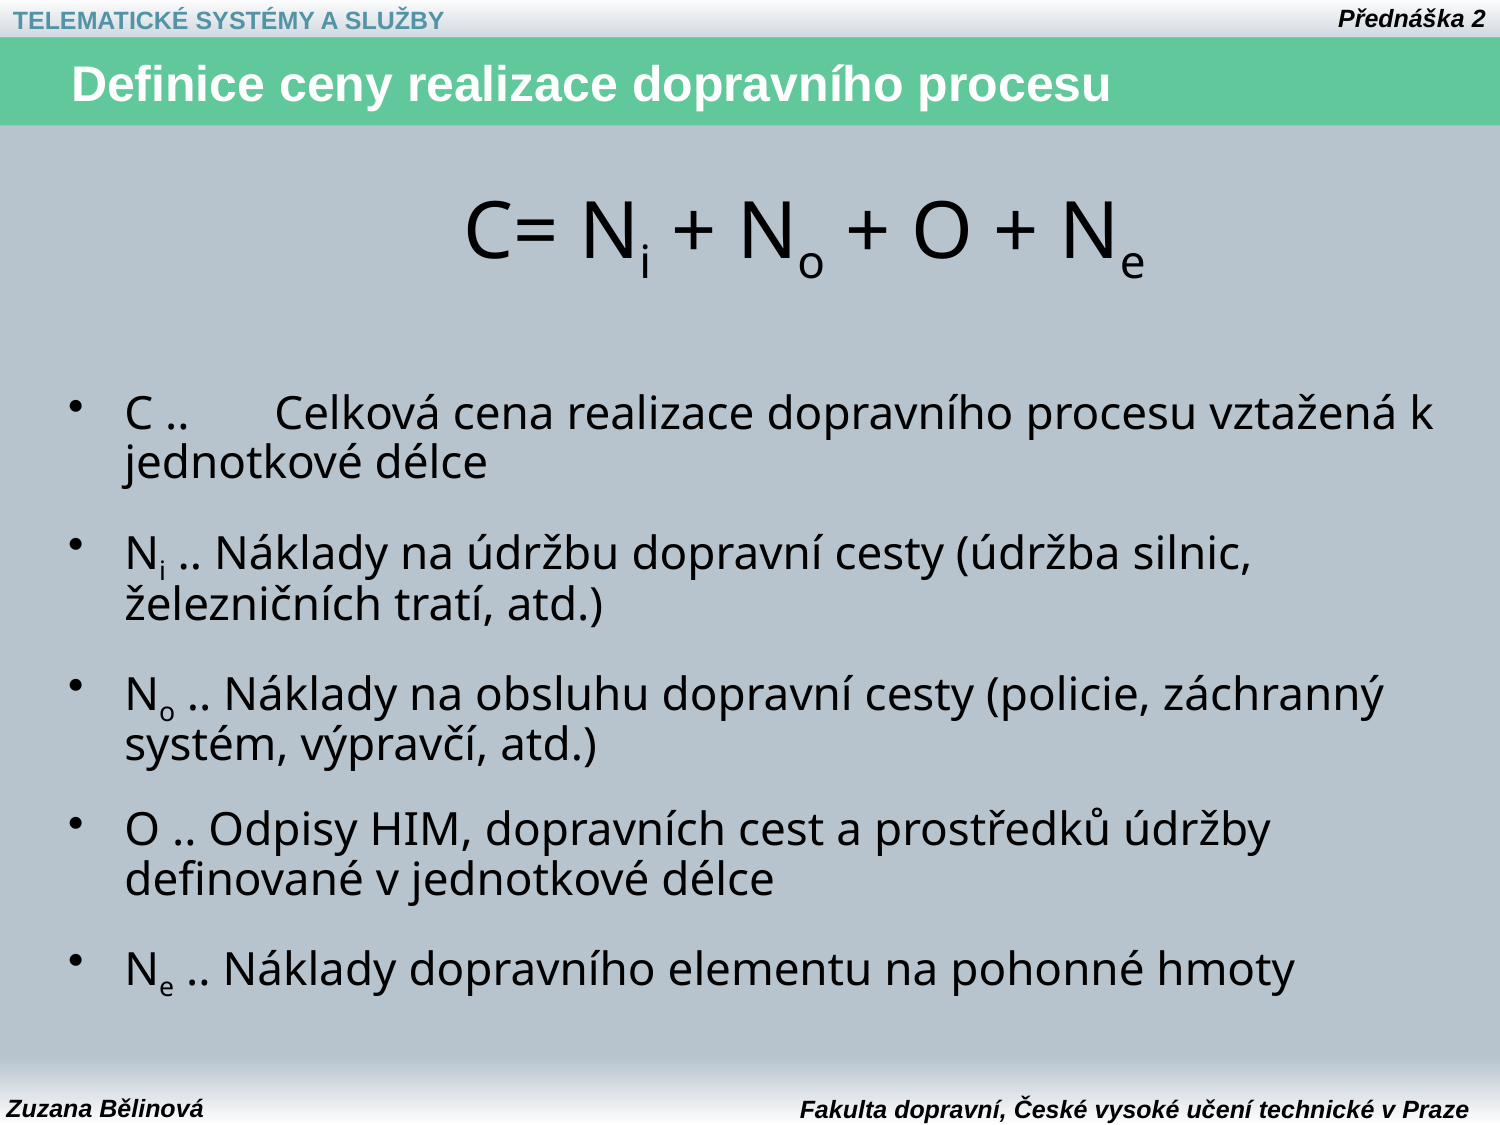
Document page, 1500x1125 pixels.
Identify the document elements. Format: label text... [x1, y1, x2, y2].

title Definice ceny realizace dopravního procesu [0, 37, 1500, 126]
list C= Ni + No + O + Ne C .. Celková cena realizace dopravního procesu vztažená k jednotkové délce Ni .. Náklady na údržbu dopravní cesty (údržba silnic, železničních tratí, atd.) No .. Náklady na obsluhu dopravní cesty (policie, záchranný systém, výpravčí, atd.) O .. Odpisy HIM, dopravních cest a prostředků údržby definované v jednotkové délce Ne .. Náklady dopravního elementu na pohonné hmoty [52, 173, 1500, 1059]
